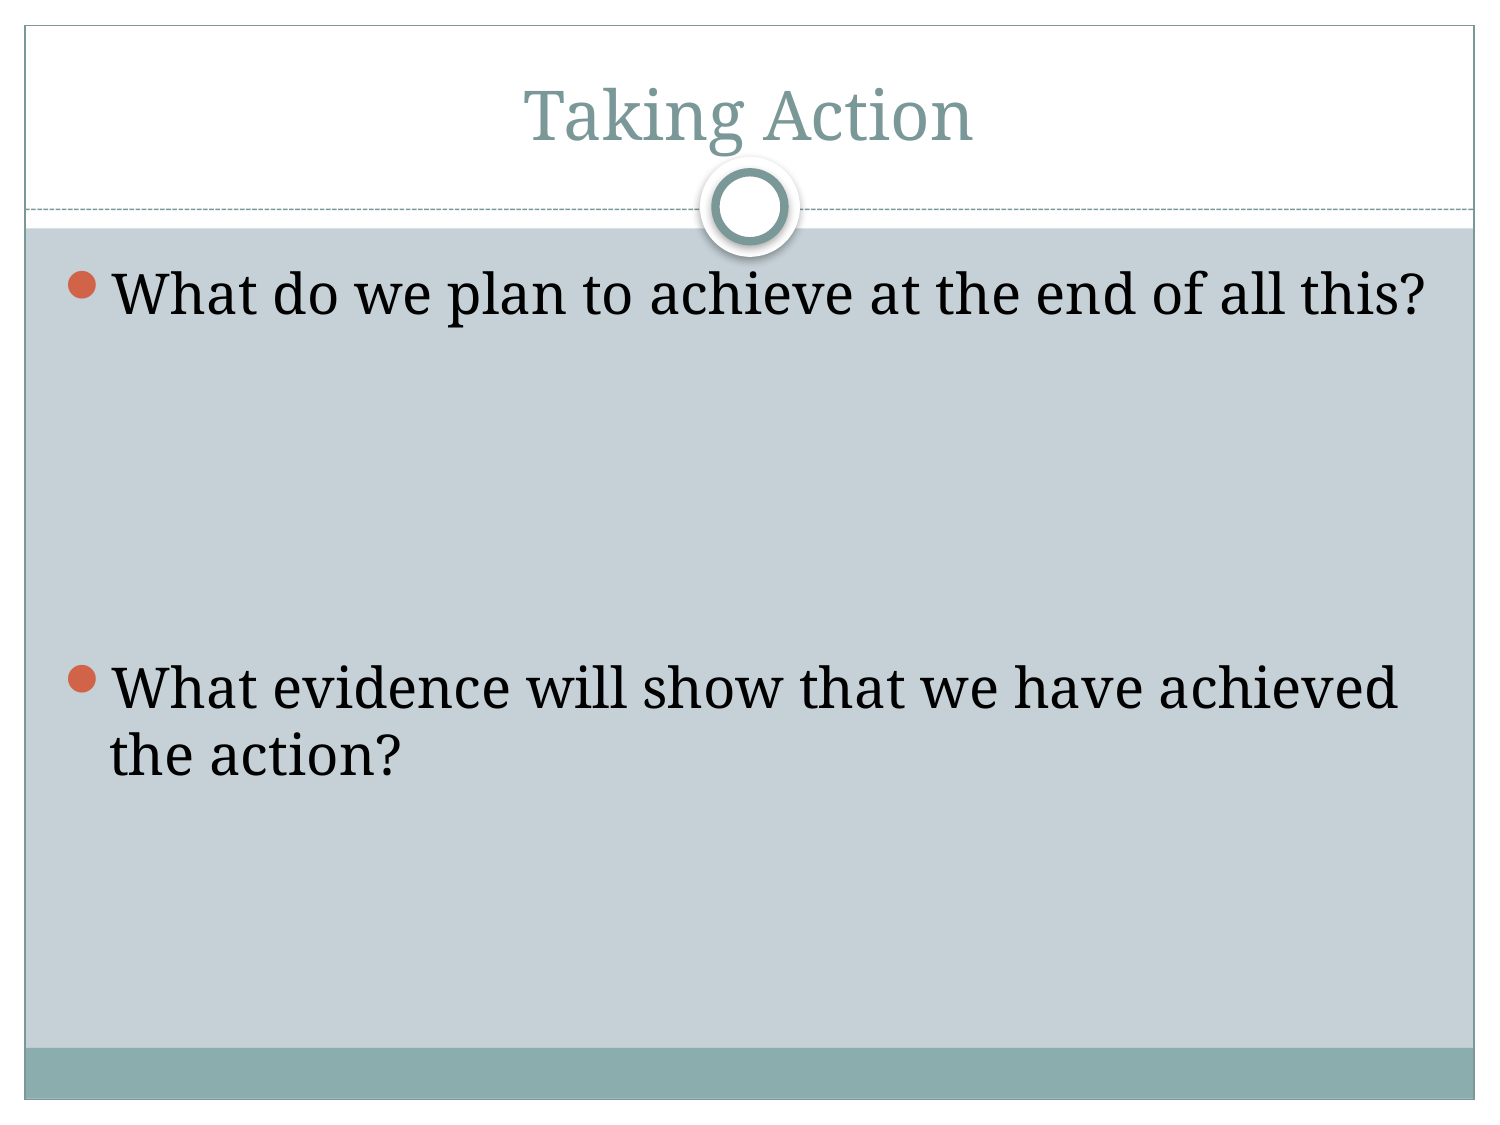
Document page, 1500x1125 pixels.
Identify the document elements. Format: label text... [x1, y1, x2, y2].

title Taking Action [49, 37, 1450, 162]
list What do we plan to achieve at the end of all this? What evidence will show that we have achieved the action? [49, 250, 1445, 1001]
